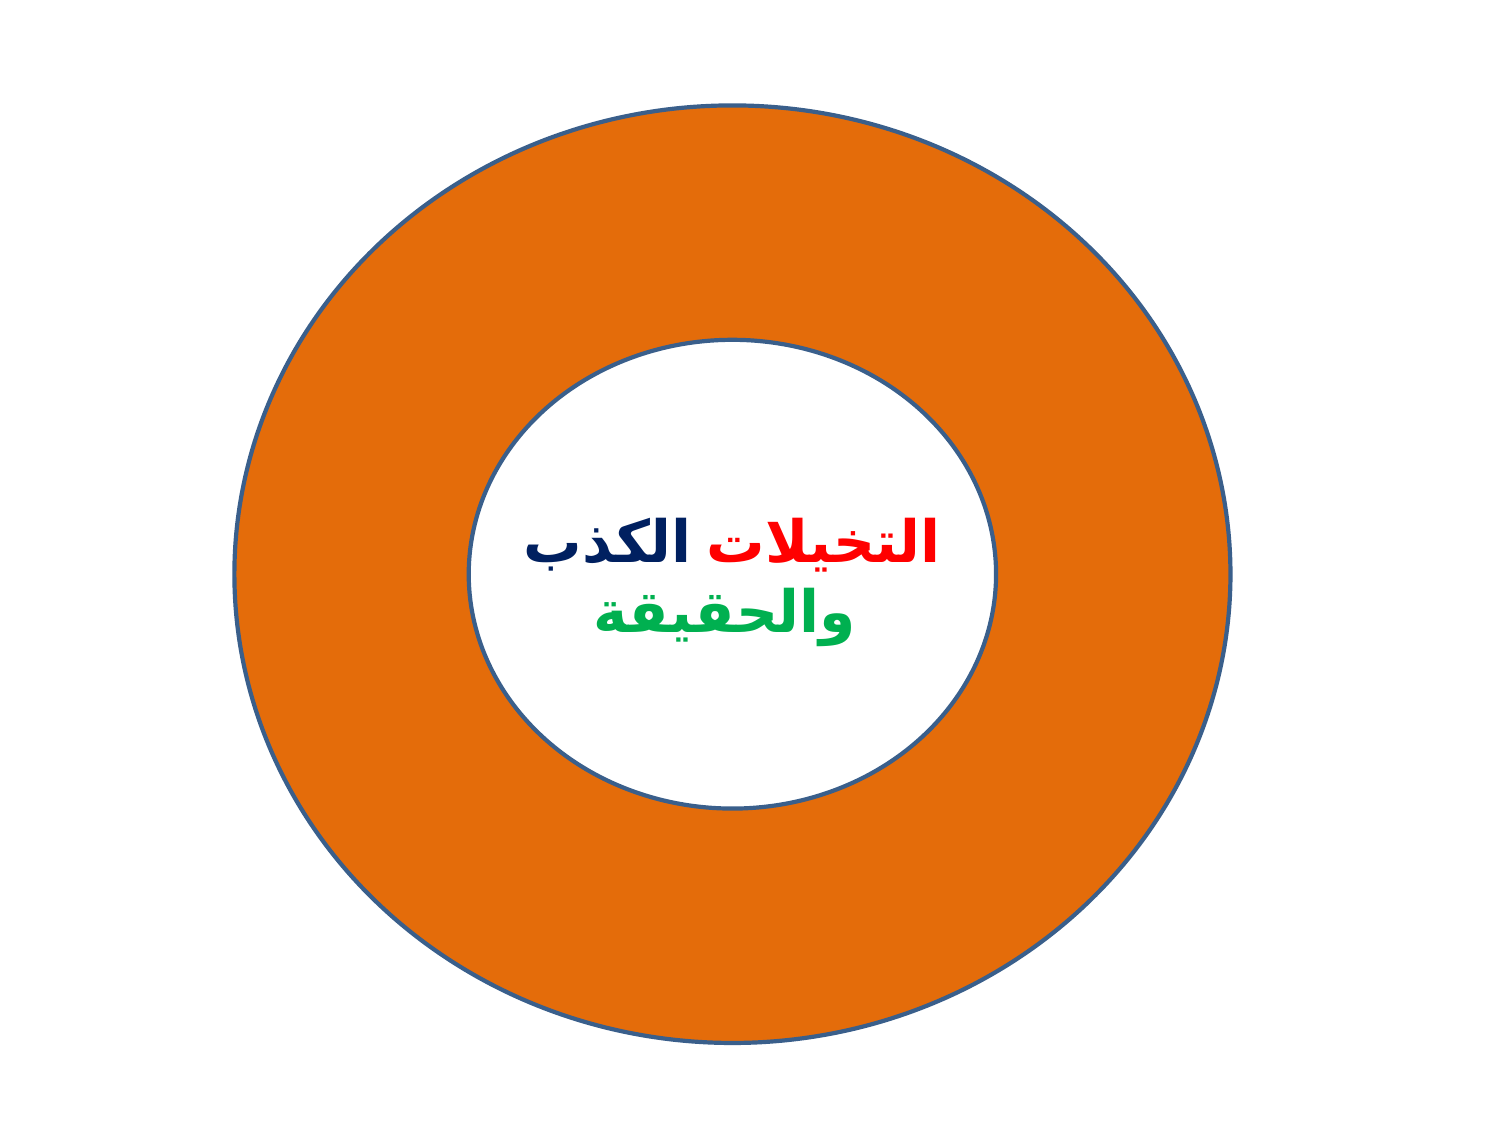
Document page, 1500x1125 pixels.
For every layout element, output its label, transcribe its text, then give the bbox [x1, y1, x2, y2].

text_box التخيلات الكذب والحقيقة [232, 103, 1233, 1046]
